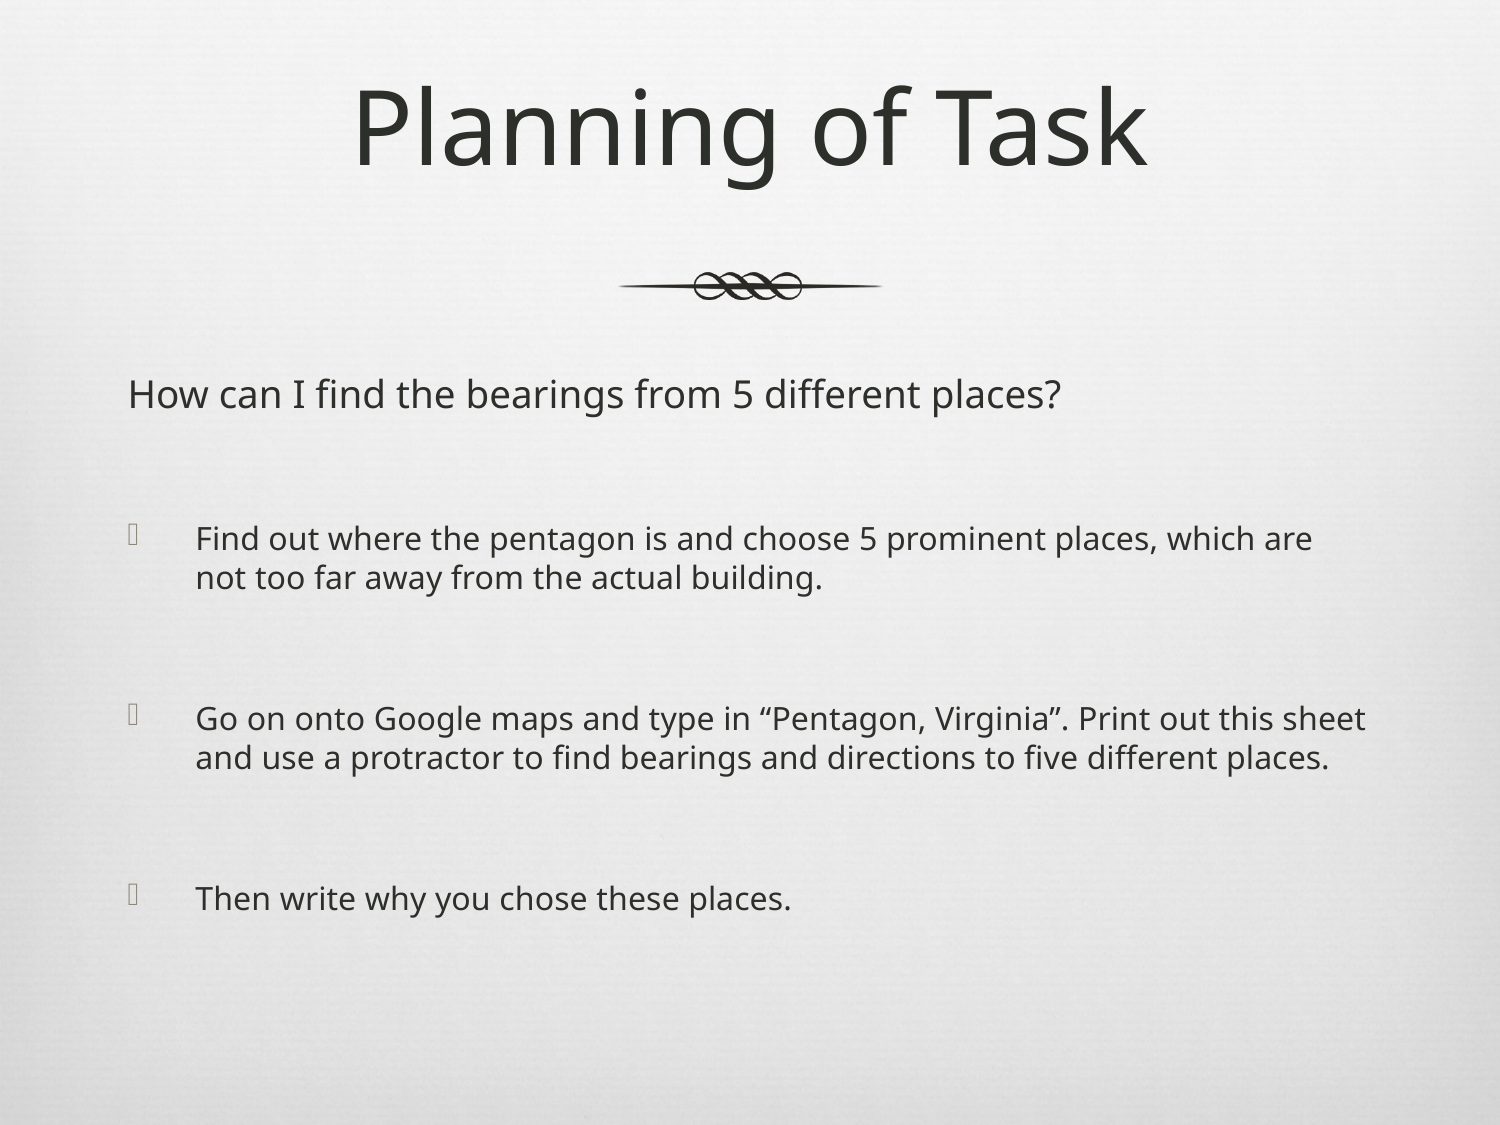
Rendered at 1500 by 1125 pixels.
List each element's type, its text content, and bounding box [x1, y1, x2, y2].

title Planning of Task [112, 11, 1388, 236]
picture [615, 272, 885, 300]
list How can I find the bearings from 5 different places? Find out where the pentagon is and choose 5 prominent places, which are not too far away from the actual building. Go on onto Google maps and type in “Pentagon, Virginia”. Print out this sheet and use a protractor to find bearings and directions to five different places. Then write why you chose these places. [112, 362, 1388, 963]
